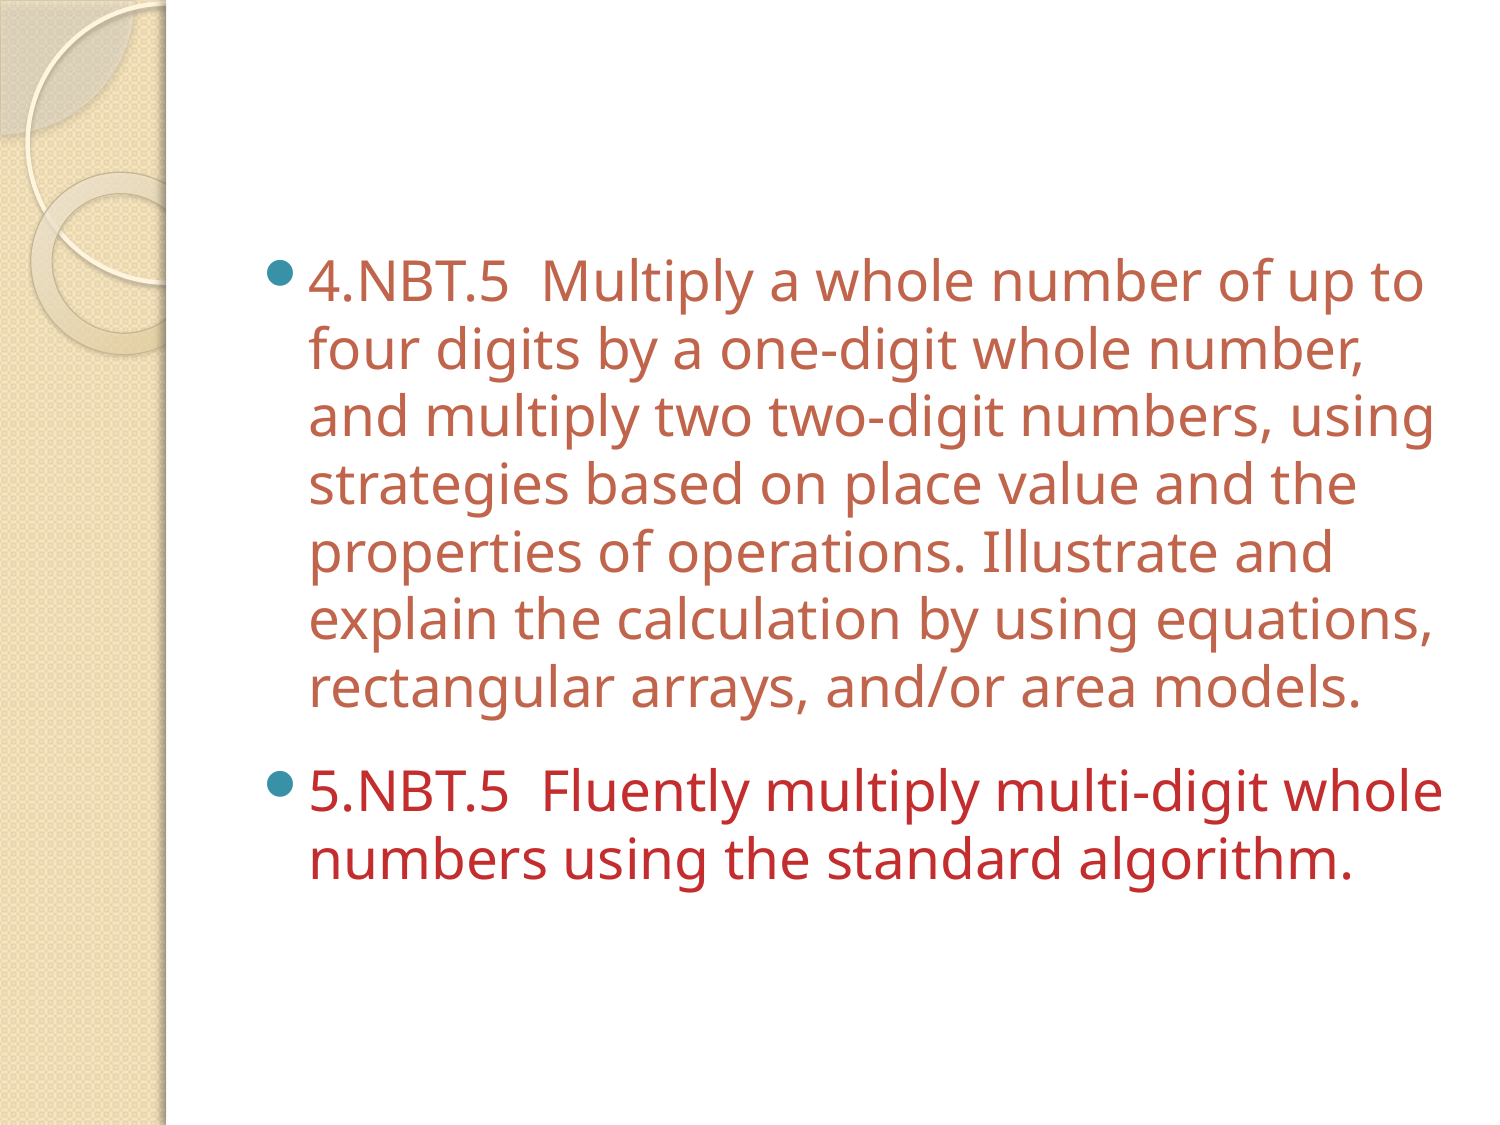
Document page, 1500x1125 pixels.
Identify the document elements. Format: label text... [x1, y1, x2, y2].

list 4.NBT.5 Multiply a whole number of up to four digits by a one-digit whole number, and multiply two two-digit numbers, using strategies based on place value and the properties of operations. Illustrate and explain the calculation by using equations, rectangular arrays, and/or area models. 5.NBT.5 Fluently multiply multi-digit whole numbers using the standard algorithm. [235, 237, 1466, 1025]
